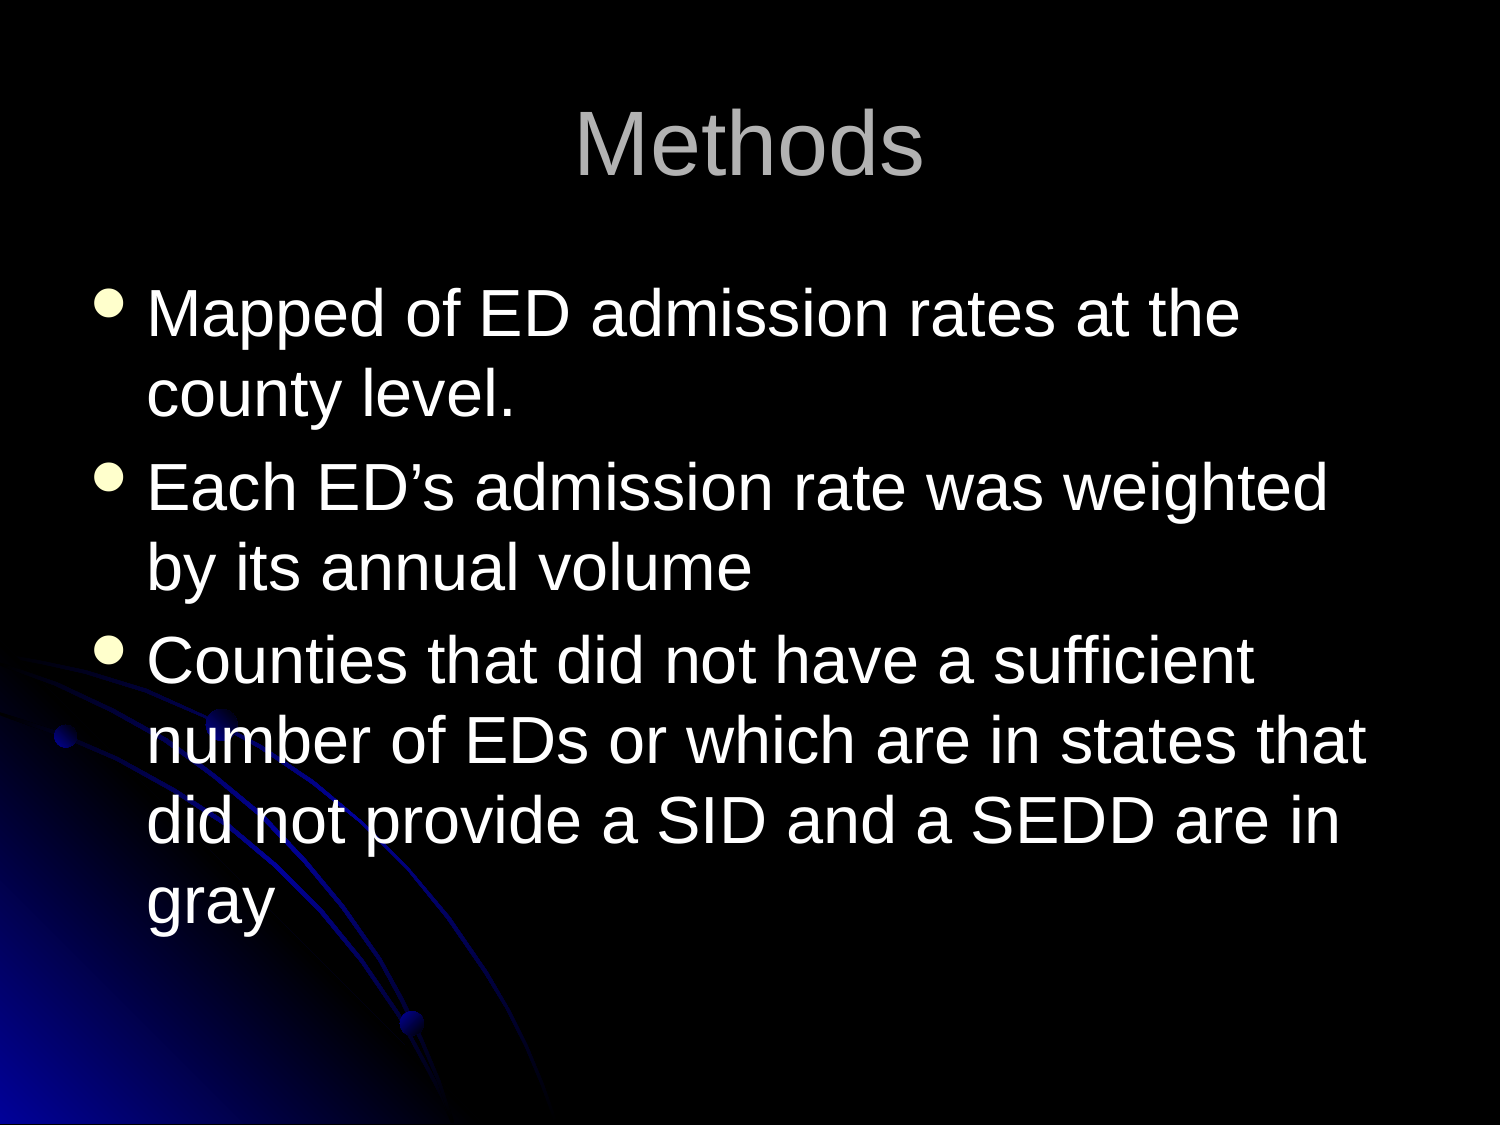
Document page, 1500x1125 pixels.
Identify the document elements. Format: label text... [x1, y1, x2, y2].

list Mapped of ED admission rates at the county level. Each ED’s admission rate was weighted by its annual volume Counties that did not have a sufficient number of EDs or which are in states that did not provide a SID and a SEDD are in gray [74, 262, 1426, 1006]
title Methods [74, 45, 1426, 233]
